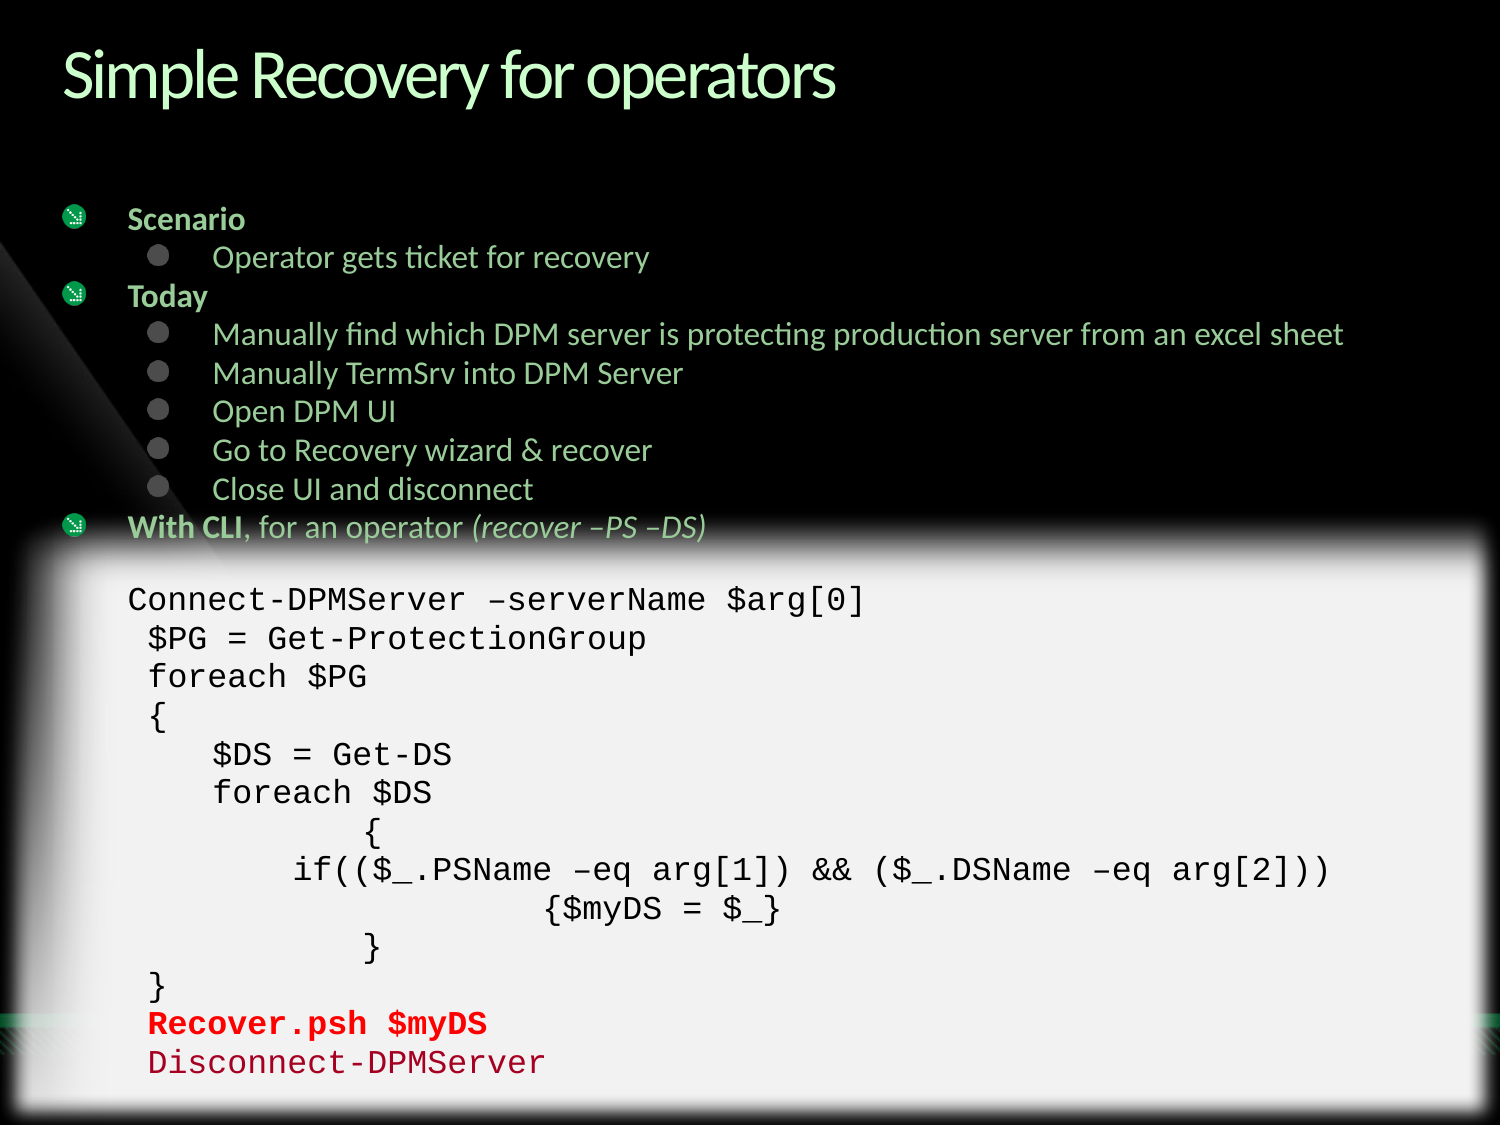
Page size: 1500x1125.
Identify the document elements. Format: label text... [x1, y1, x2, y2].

list Scenario Operator gets ticket for recovery Today Manually find which DPM server is protecting production server from an excel sheet Manually TermSrv into DPM Server Open DPM UI Go to Recovery wizard & recover Close UI and disconnect With CLI, for an operator (recover –PS –DS) Connect-DPMServer –serverName $arg[0] $PG = Get-ProtectionGroup foreach $PG { $DS = Get-DS foreach $DS { if(($_.PSName –eq arg[1]) && ($_.DSName –eq arg[2])) {$myDS = $_} } } Recover.psh $myDS Disconnect-DPMServer [62, 204, 1438, 499]
picture [0, 0, 1500, 1125]
title Simple Recovery for operators [62, 37, 1438, 147]
